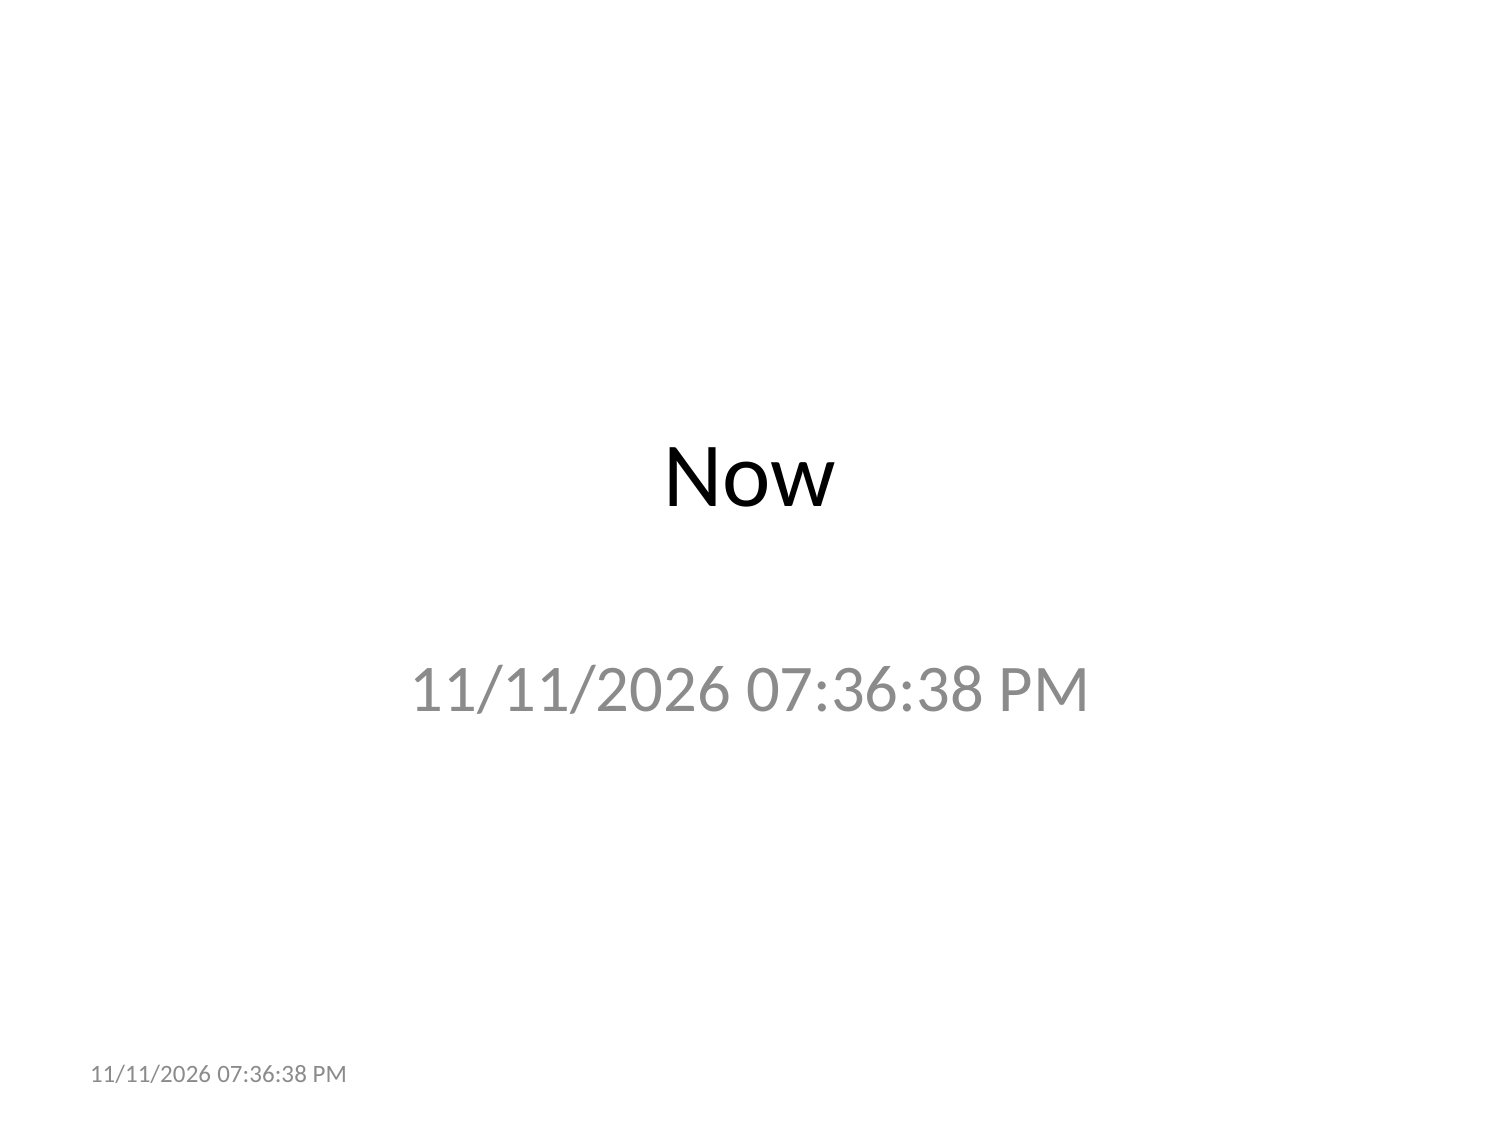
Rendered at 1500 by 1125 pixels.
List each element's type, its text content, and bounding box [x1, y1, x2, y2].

title Now [112, 349, 1388, 591]
subtitle 2011-12-19 10:20:04 AM [225, 637, 1275, 925]
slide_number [75, 1042, 425, 1103]
